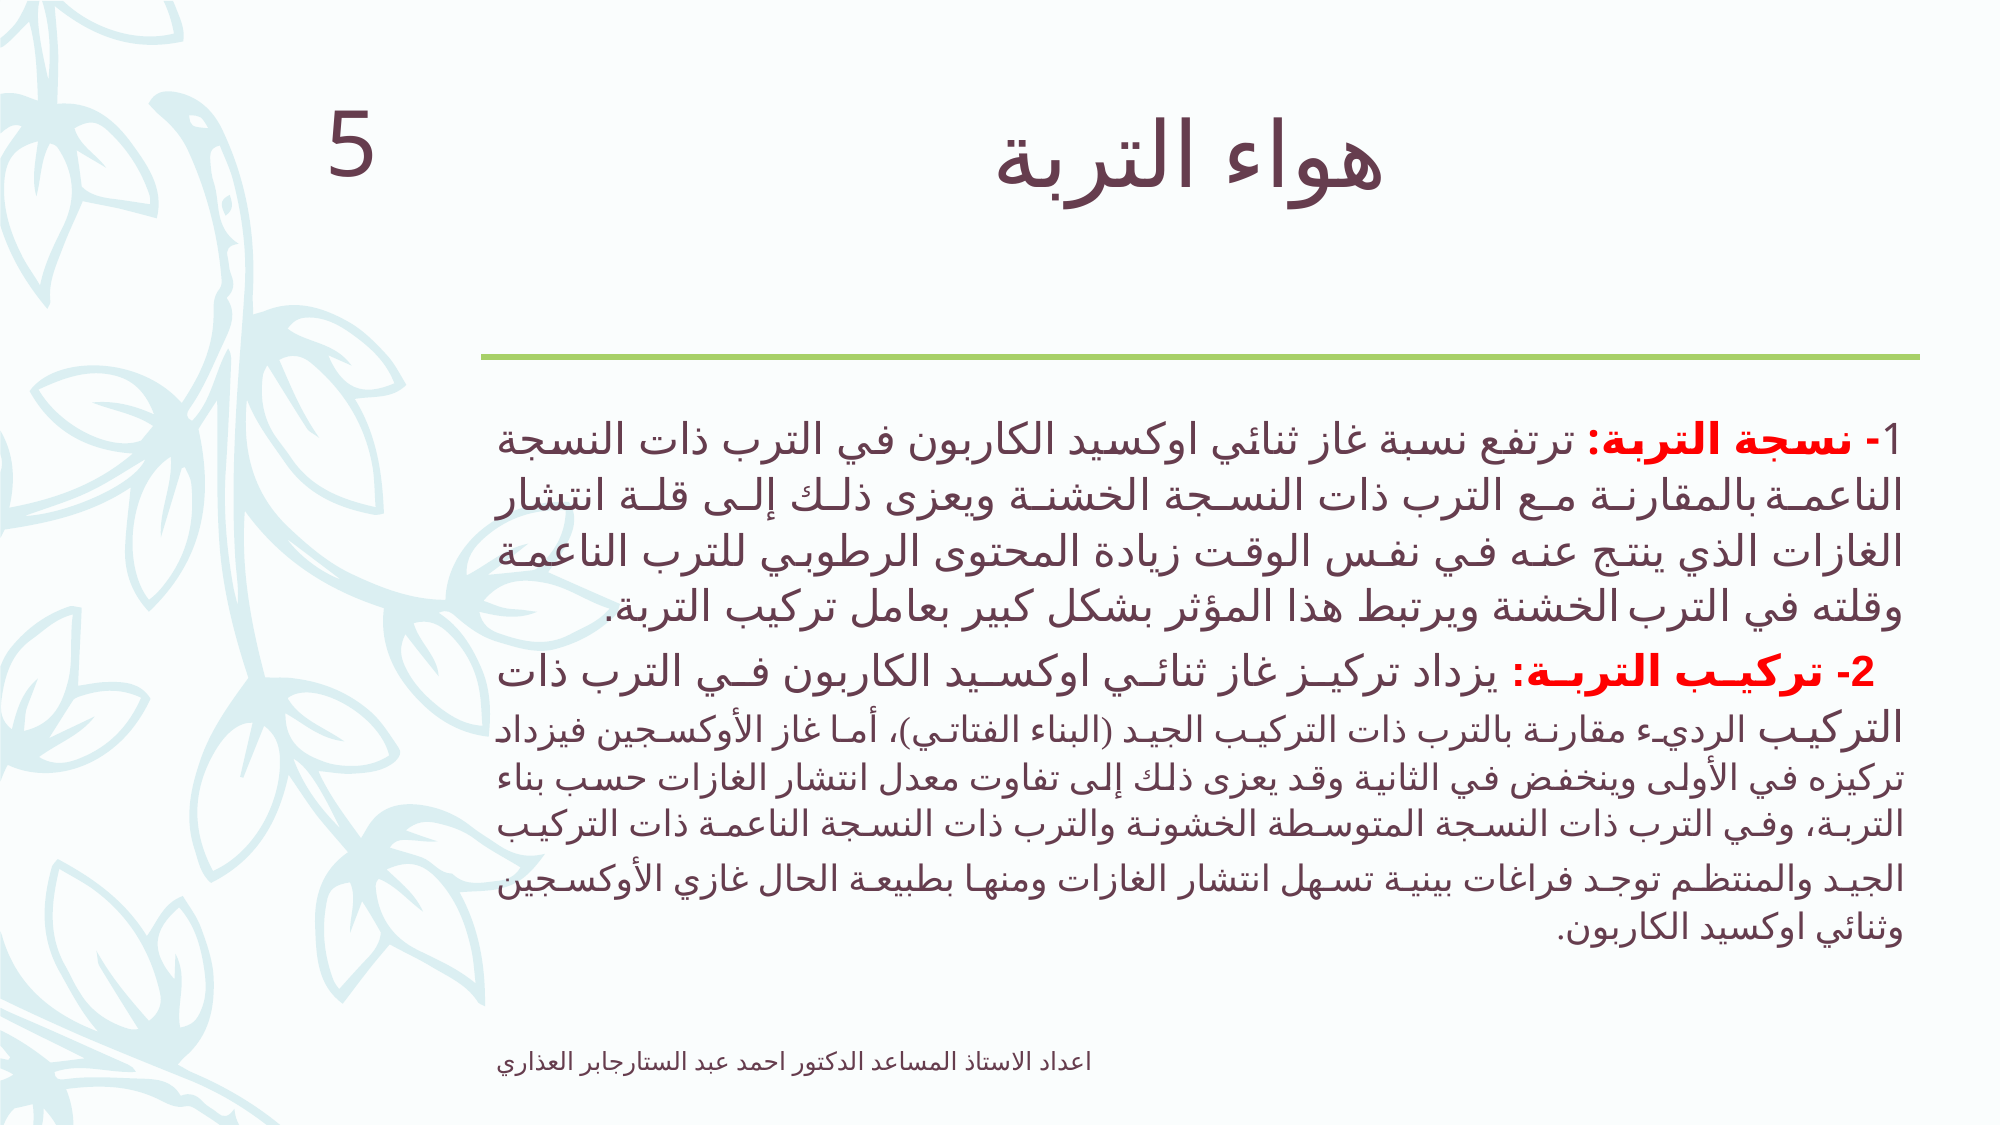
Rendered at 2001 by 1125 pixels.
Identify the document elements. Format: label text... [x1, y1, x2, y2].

slide_number 5 [84, 118, 394, 218]
footer اعداد الاستاذ المساعد الدكتور احمد عبد الستارجابر العذاري [481, 1032, 1411, 1093]
title هواء التربة [460, 93, 1920, 350]
list 1- نسجة التربة: ترتفع نسبة غاز ثنائي اوكسيد الكاربون في الترب ذات النسجة الناعمة بالمقارنة مع الترب ذات النسجة الخشنة ويعزى ذلك إلى قلة انتشار الغازات الذي ينتج عنه في نفس الوقت زيادة المحتوى الرطوبي للترب الناعمة وقلته في الترب الخشنة ويرتبط هذا المؤثر بشكل كبير بعامل تركيب التربة. 2- تركيب التربة: يزداد تركيز غاز ثنائي اوكسيد الكاربون في الترب ذات التركيب الرديء مقارنة بالترب ذات التركيب الجيد (البناء الفتاتي)، أما غاز الأوكسجين فيزداد تركيزه في الأولى وينخفض في الثانية وقد يعزى ذلك إلى تفاوت معدل انتشار الغازات حسب بناء التربة، وفي الترب ذات النسجة المتوسطة الخشونة والترب ذات النسجة الناعمة ذات التركيب الجيد والمنتظم توجد فراغات بينية تسهل انتشار الغازات ومنها بطبيعة الحال غازي الأوكسجين وثنائي اوكسيد الكاربون. [481, 399, 1920, 999]
